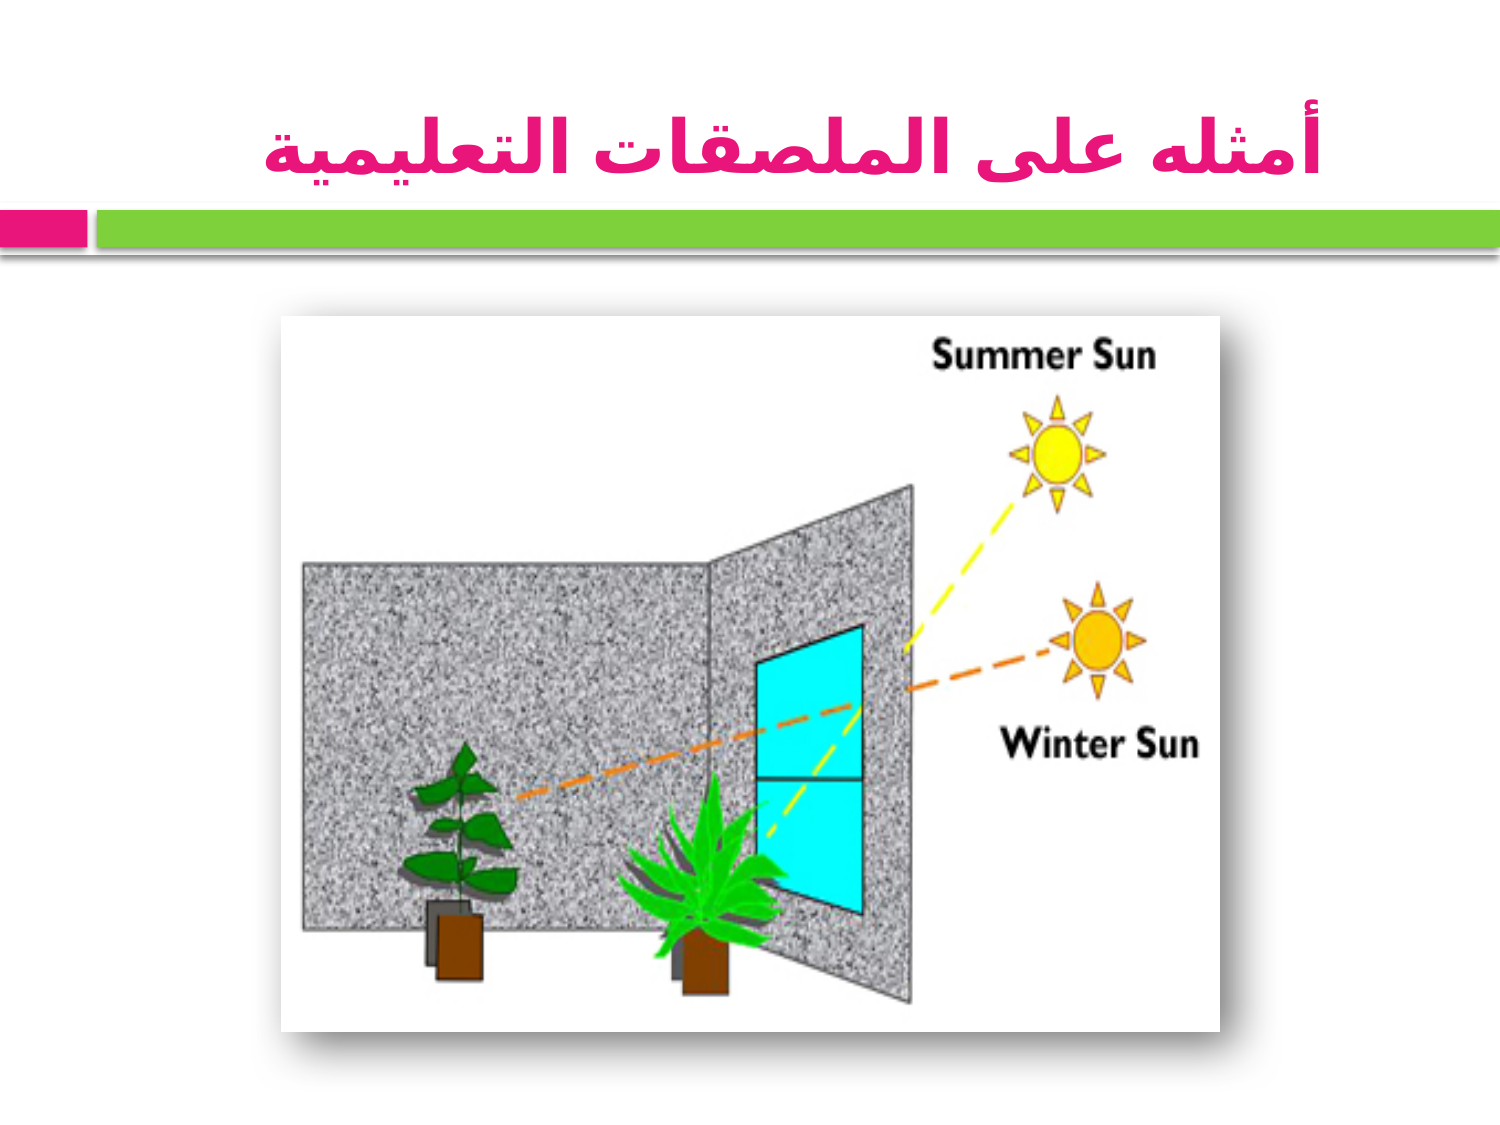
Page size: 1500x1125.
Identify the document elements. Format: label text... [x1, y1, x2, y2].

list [280, 316, 1221, 1032]
text_box أمثله على الملصقات التعليمية [125, 62, 1463, 225]
